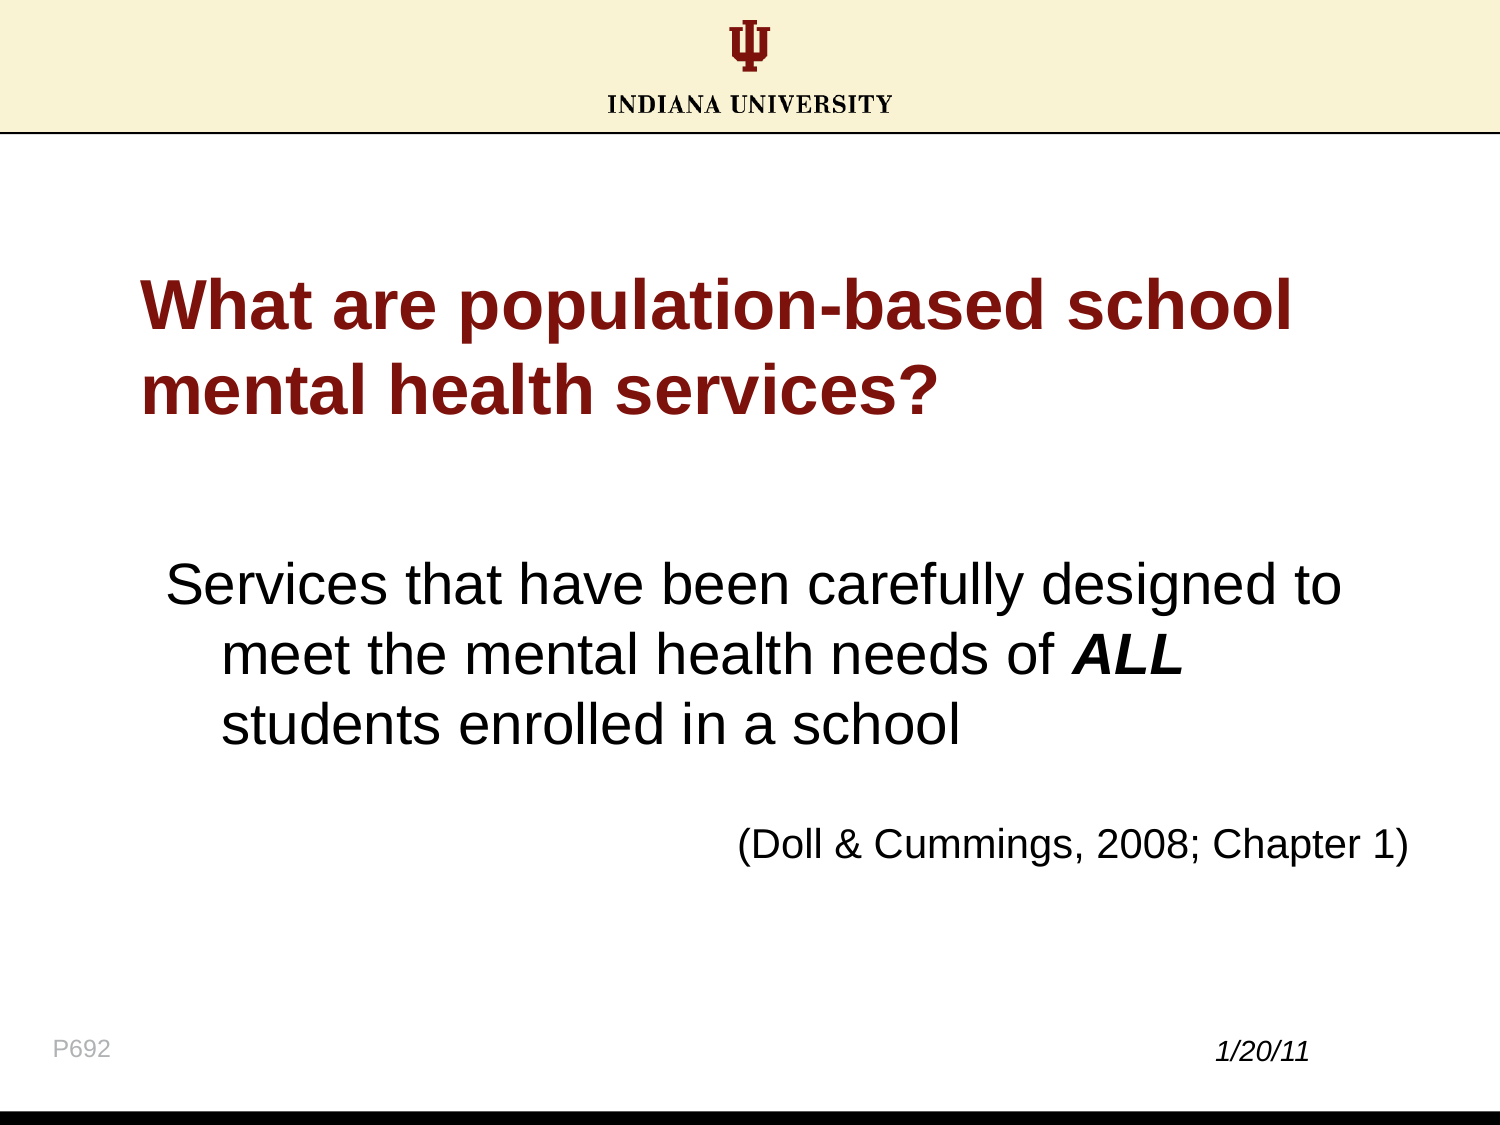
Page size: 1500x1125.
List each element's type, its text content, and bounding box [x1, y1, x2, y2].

footer P692 [37, 1024, 851, 1076]
list Services that have been carefully designed to meet the mental health needs of ALL students enrolled in a school (Doll & Cummings, 2008; Chapter 1) [150, 375, 1425, 975]
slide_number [1199, 1024, 1463, 1076]
picture [608, 20, 892, 113]
title What are population-based school mental health services? [125, 237, 1400, 450]
